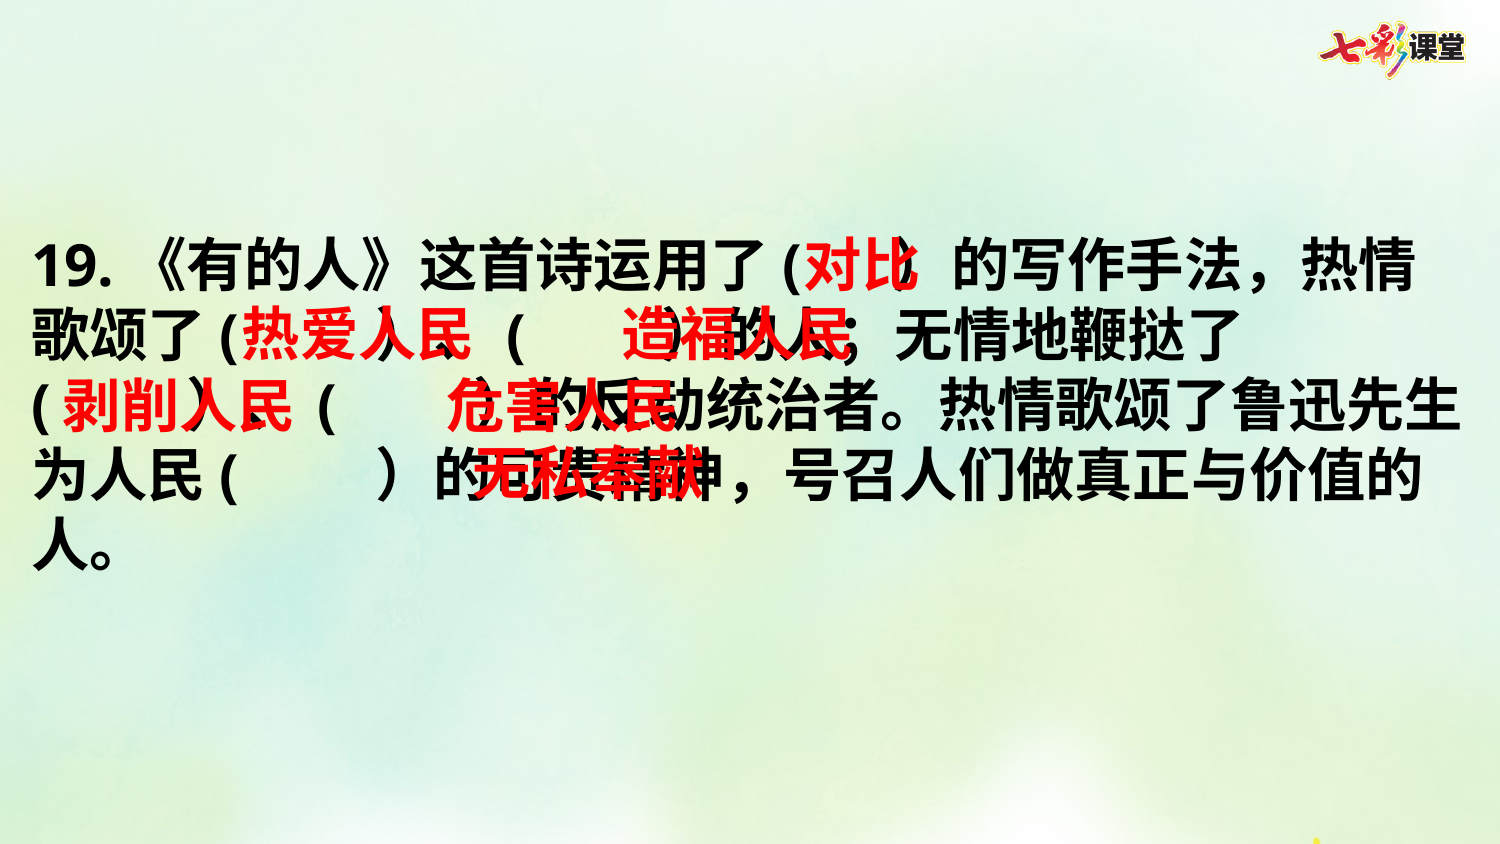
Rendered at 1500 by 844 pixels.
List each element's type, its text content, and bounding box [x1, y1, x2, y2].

text_box 19.《有的人》这首诗运用了( ）的写作手法，热情歌颂了( ）、( ）的人；无情地鞭挞了( ）、( ）的反动统治者。热情歌颂了鲁迅先生为人民( ）的可贵精神，号召人们做真正与价值的人。 [16, 221, 1484, 586]
text_box 危害人民 [431, 362, 739, 447]
text_box 造福人民 [606, 290, 884, 375]
picture [0, 0, 1500, 844]
text_box 无私奉献 [457, 428, 734, 514]
text_box 剥削人民 [48, 362, 311, 447]
text_box 对比 [789, 221, 975, 306]
text_box 热爱人民 [227, 290, 496, 375]
